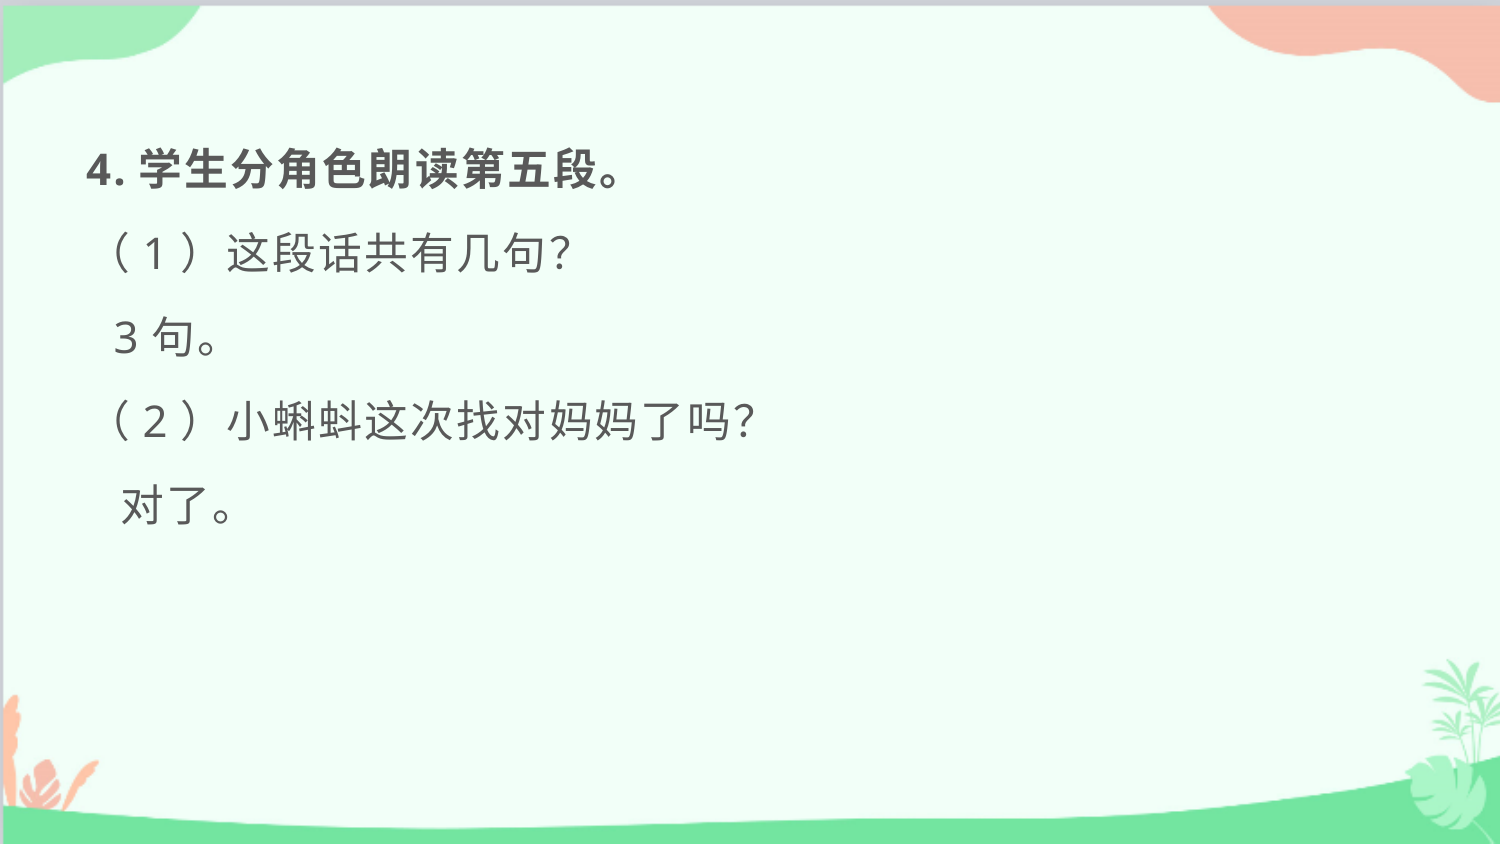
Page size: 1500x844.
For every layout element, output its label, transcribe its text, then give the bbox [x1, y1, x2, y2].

picture [0, 0, 1500, 844]
list 4.学生分角色朗读第五段。 （1）这段话共有几句？ 3句。 （2）小蝌蚪这次找对妈妈了吗？ 对了。 [74, 120, 1425, 706]
